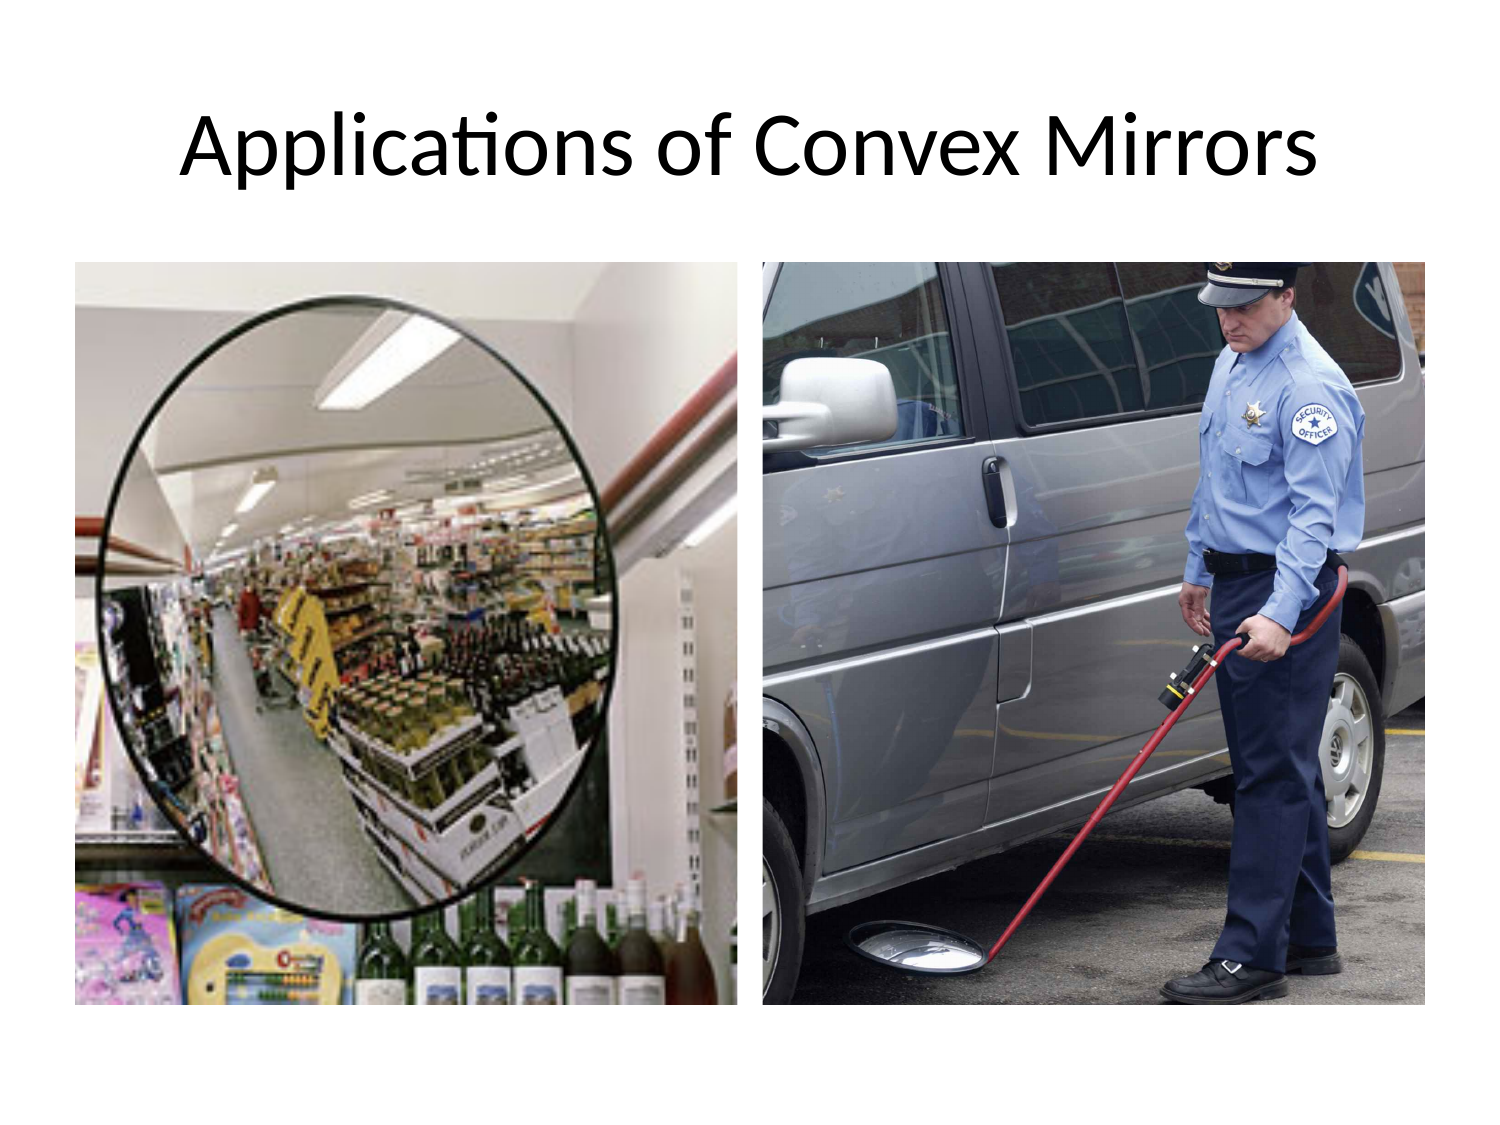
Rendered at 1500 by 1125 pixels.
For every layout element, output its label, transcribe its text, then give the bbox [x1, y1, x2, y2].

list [74, 262, 738, 1006]
title Applications of Convex Mirrors [75, 45, 1425, 233]
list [762, 262, 1426, 1006]
